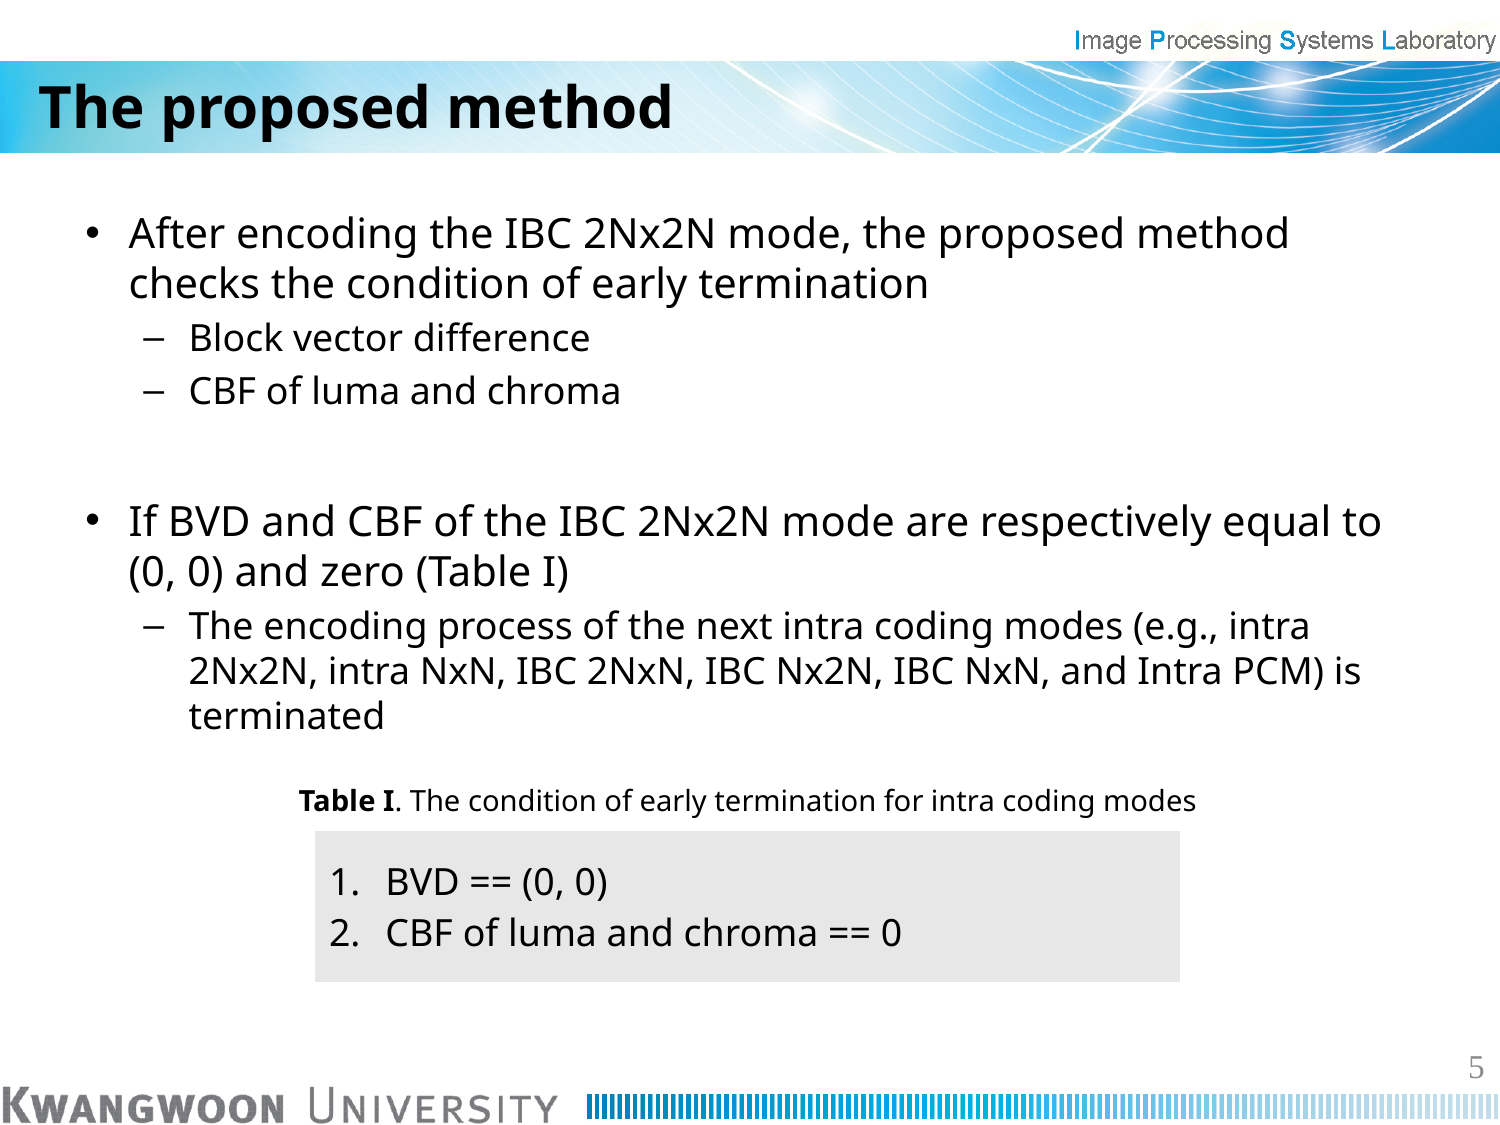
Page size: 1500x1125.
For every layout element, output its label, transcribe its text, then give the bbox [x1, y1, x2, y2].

picture [0, 0, 1500, 1125]
list After encoding the IBC 2Nx2N mode, the proposed method checks the condition of early termination Block vector difference CBF of luma and chroma If BVD and CBF of the IBC 2Nx2N mode are respectively equal to (0, 0) and zero (Table I) The encoding process of the next intra coding modes (e.g., intra 2Nx2N, intra NxN, IBC 2NxN, IBC Nx2N, IBC NxN, and Intra PCM) is terminated [70, 198, 1426, 1020]
title The proposed method [23, 58, 1337, 153]
slide_number 5 [1399, 1035, 1500, 1095]
table_header BVD == (0, 0) CBF of luma and chroma == 0 [315, 831, 1180, 982]
text_box Table I. The condition of early termination for intra coding modes [283, 774, 1212, 825]
